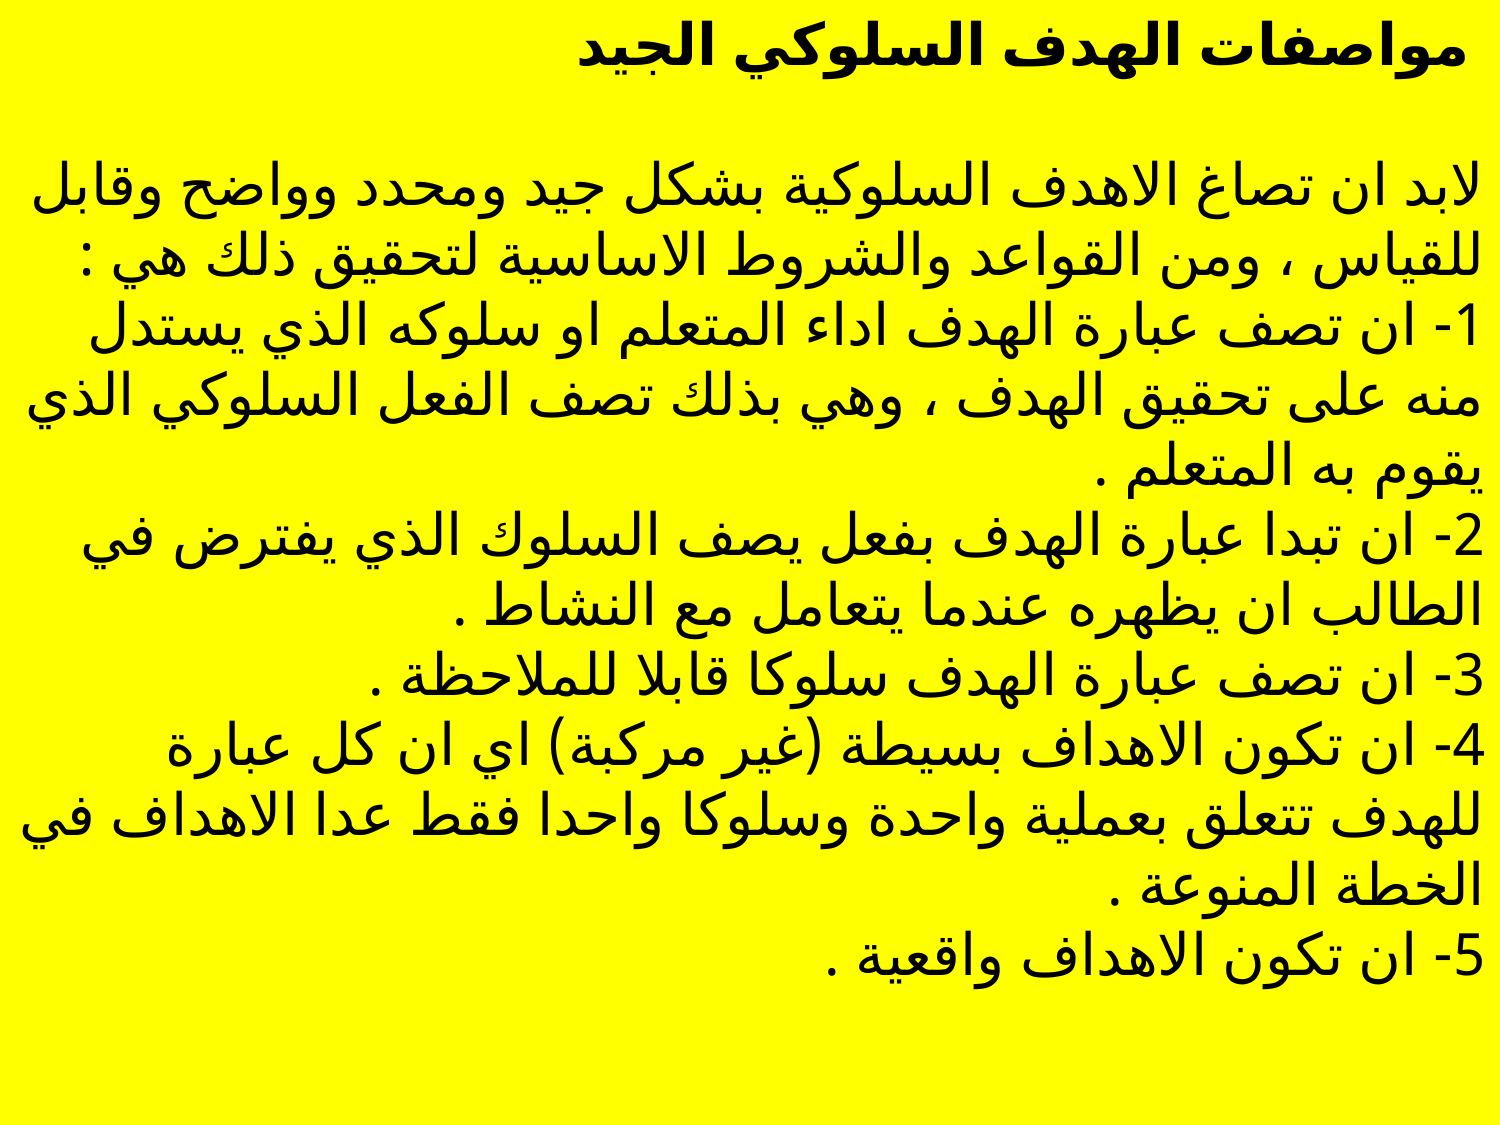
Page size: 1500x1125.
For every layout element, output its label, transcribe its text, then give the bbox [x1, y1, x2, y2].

text_box مواصفات الهدف السلوكي الجيد لابد ان تصاغ الاهدف السلوكية بشكل جيد ومحدد وواضح وقابل للقياس ، ومن القواعد والشروط الاساسية لتحقيق ذلك هي : 1- ان تصف عبارة الهدف اداء المتعلم او سلوكه الذي يستدل منه على تحقيق الهدف ، وهي بذلك تصف الفعل السلوكي الذي يقوم به المتعلم . 2- ان تبدا عبارة الهدف بفعل يصف السلوك الذي يفترض في الطالب ان يظهره عندما يتعامل مع النشاط . 3- ان تصف عبارة الهدف سلوكا قابلا للملاحظة . 4- ان تكون الاهداف بسيطة (غير مركبة) اي ان كل عبارة للهدف تتعلق بعملية واحدة وسلوكا واحدا فقط عدا الاهداف في الخطة المنوعة . 5- ان تكون الاهداف واقعية . [0, 0, 1500, 1040]
